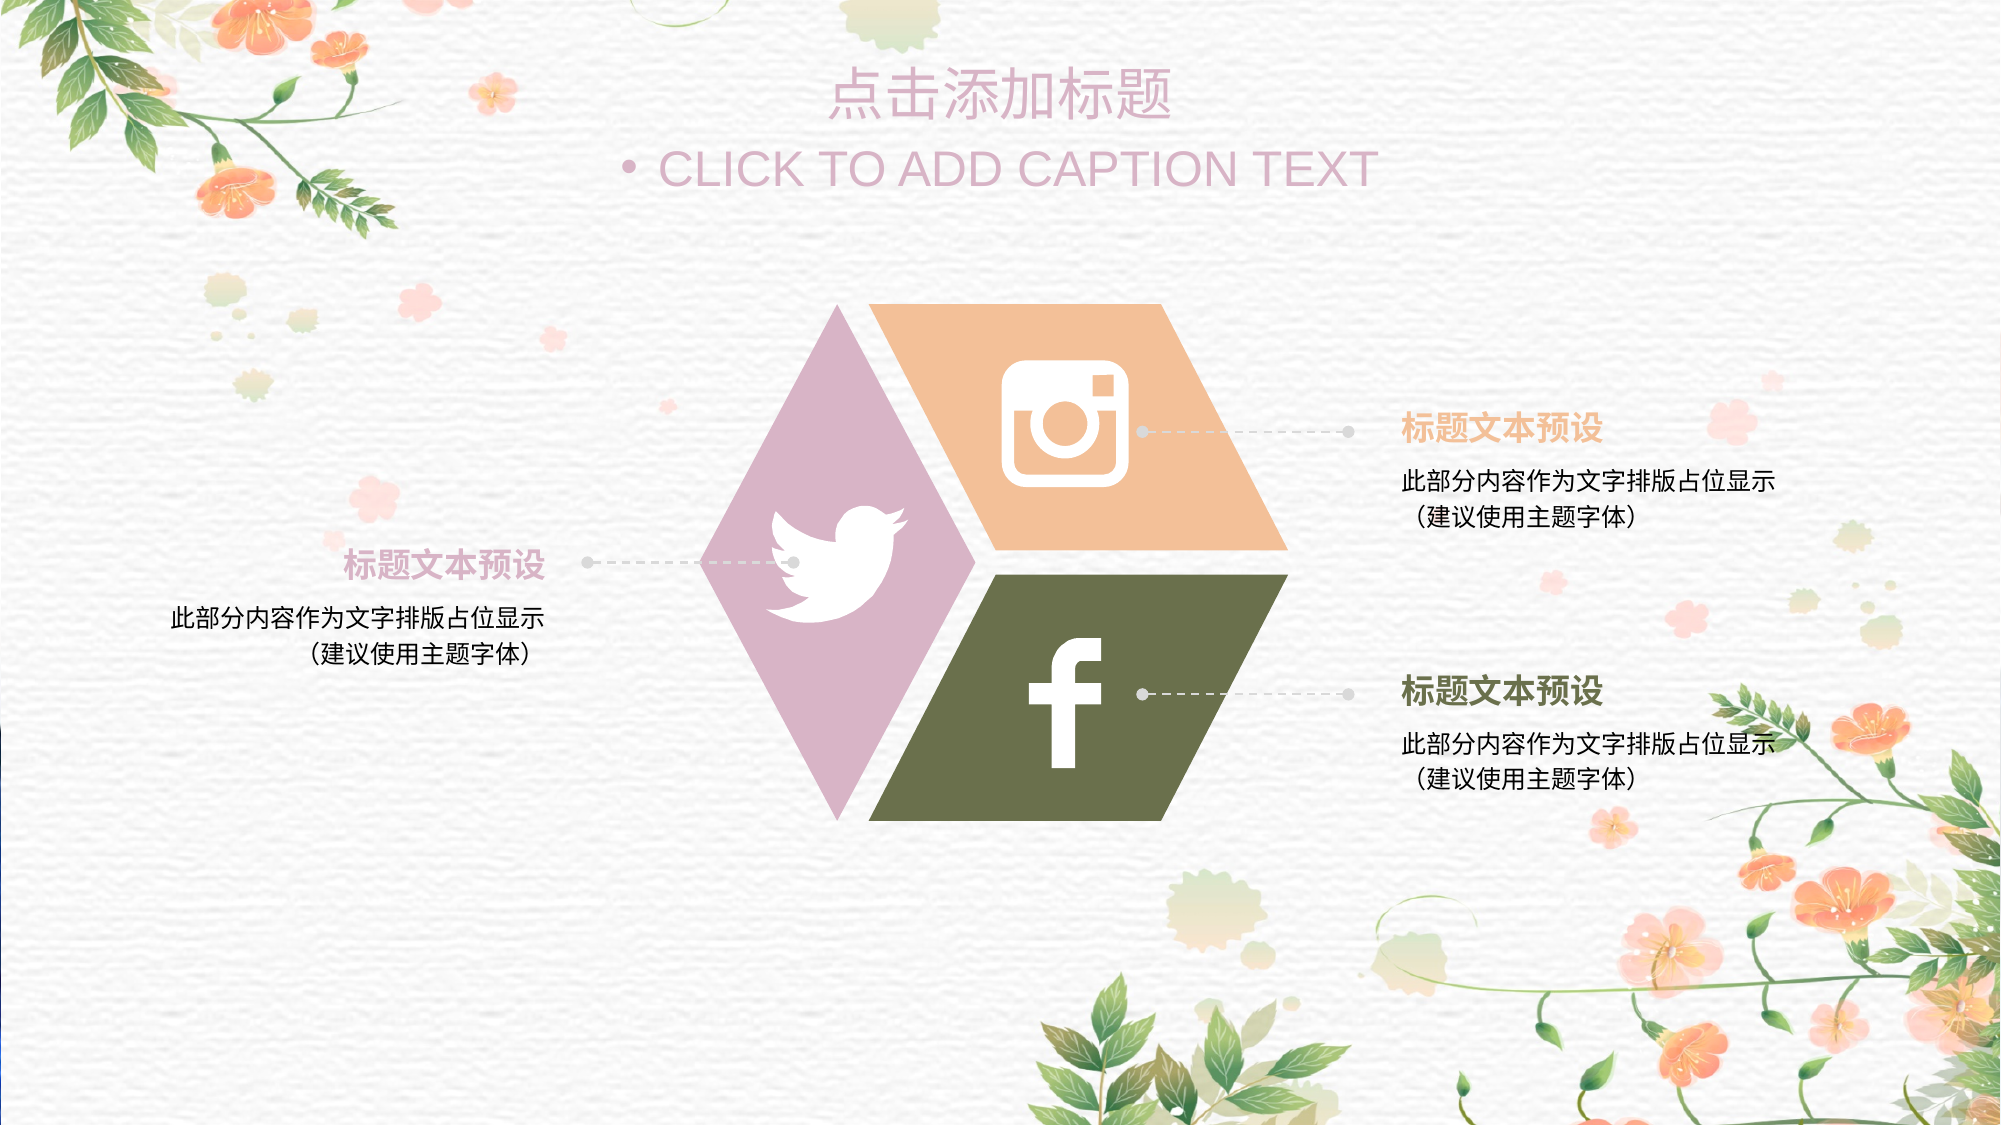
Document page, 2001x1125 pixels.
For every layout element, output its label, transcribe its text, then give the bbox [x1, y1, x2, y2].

text_box 此部分内容作为文字排版占位显示 （建议使用主题字体） [117, 584, 558, 681]
text_box [698, 302, 977, 824]
text_box CLICK TO ADD CAPTION TEXT [549, 135, 1450, 180]
text_box [866, 573, 1290, 822]
text_box 点击添加标题 [383, 58, 1617, 136]
text_box 标题文本预设 [1389, 669, 1793, 710]
text_box [1001, 360, 1129, 488]
text_box [766, 505, 909, 623]
text_box 此部分内容作为文字排版占位显示 （建议使用主题字体） [1389, 447, 1793, 544]
text_box 标题文本预设 [1389, 406, 1793, 447]
text_box [1028, 638, 1102, 769]
picture [2, 0, 2001, 1125]
text_box 此部分内容作为文字排版占位显示 （建议使用主题字体） [1389, 710, 1793, 807]
text_box 标题文本预设 [162, 543, 558, 585]
text_box [866, 303, 1290, 552]
